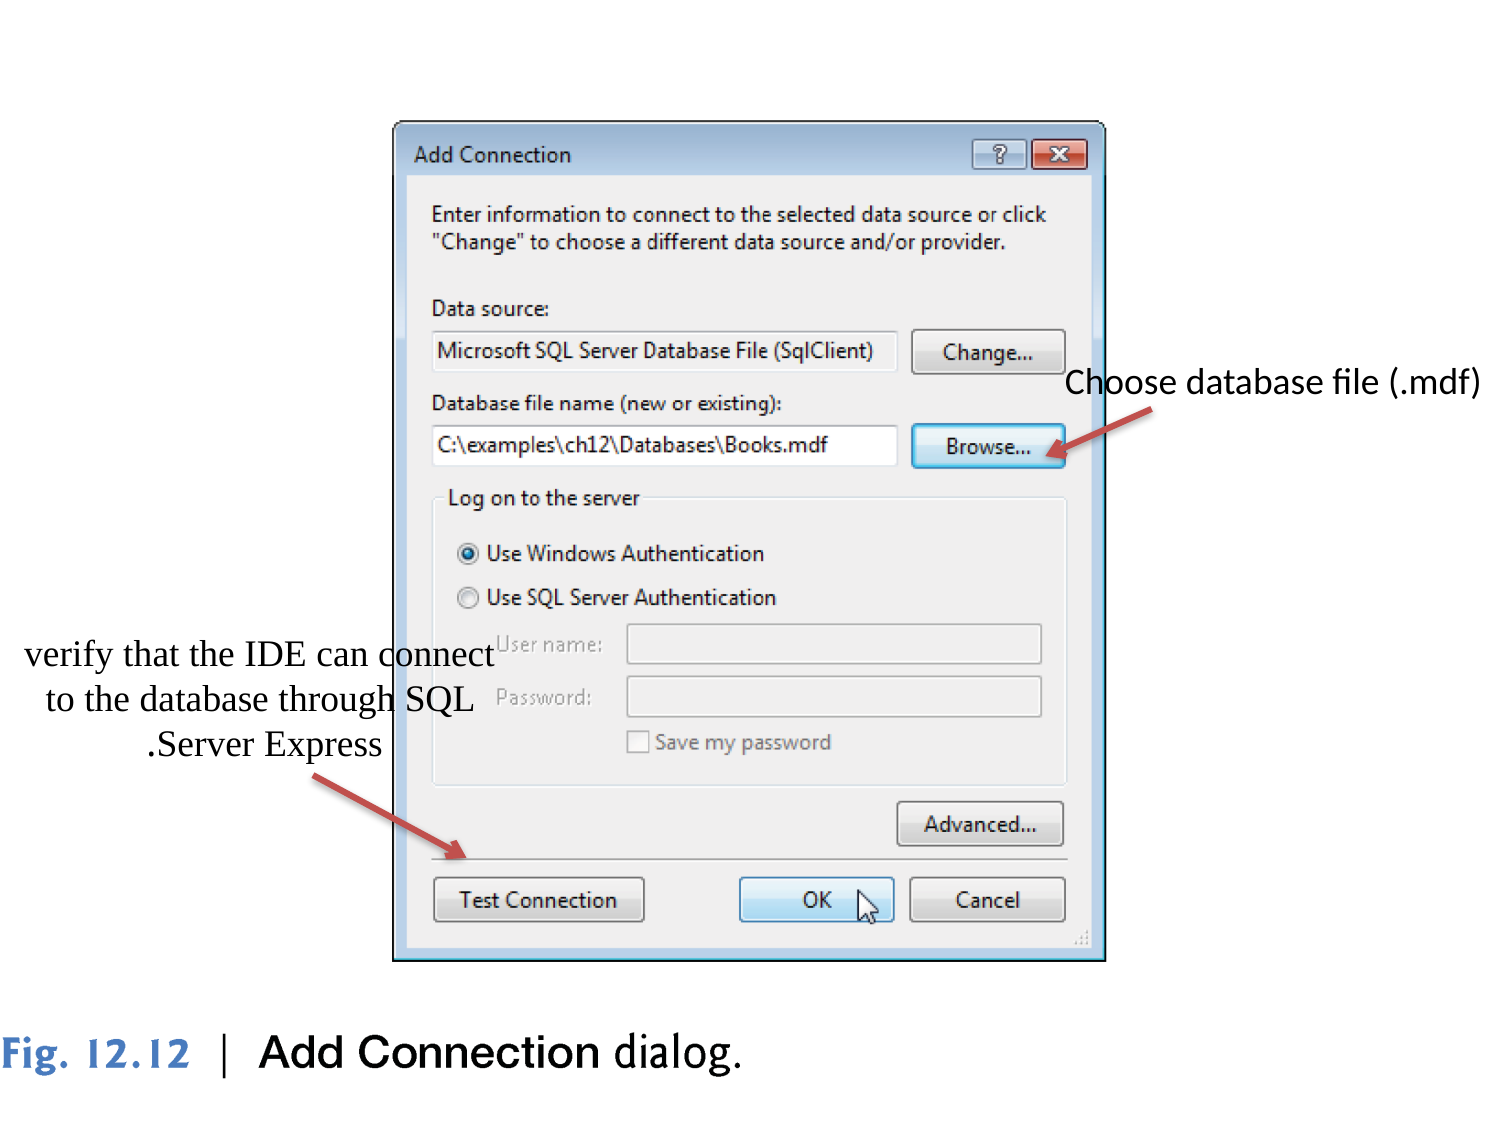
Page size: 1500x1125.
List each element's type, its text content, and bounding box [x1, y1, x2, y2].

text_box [312, 774, 467, 858]
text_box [1045, 408, 1152, 457]
text_box Choose database file (.mdf) [1291, 349, 1498, 410]
picture [0, 60, 1288, 1125]
